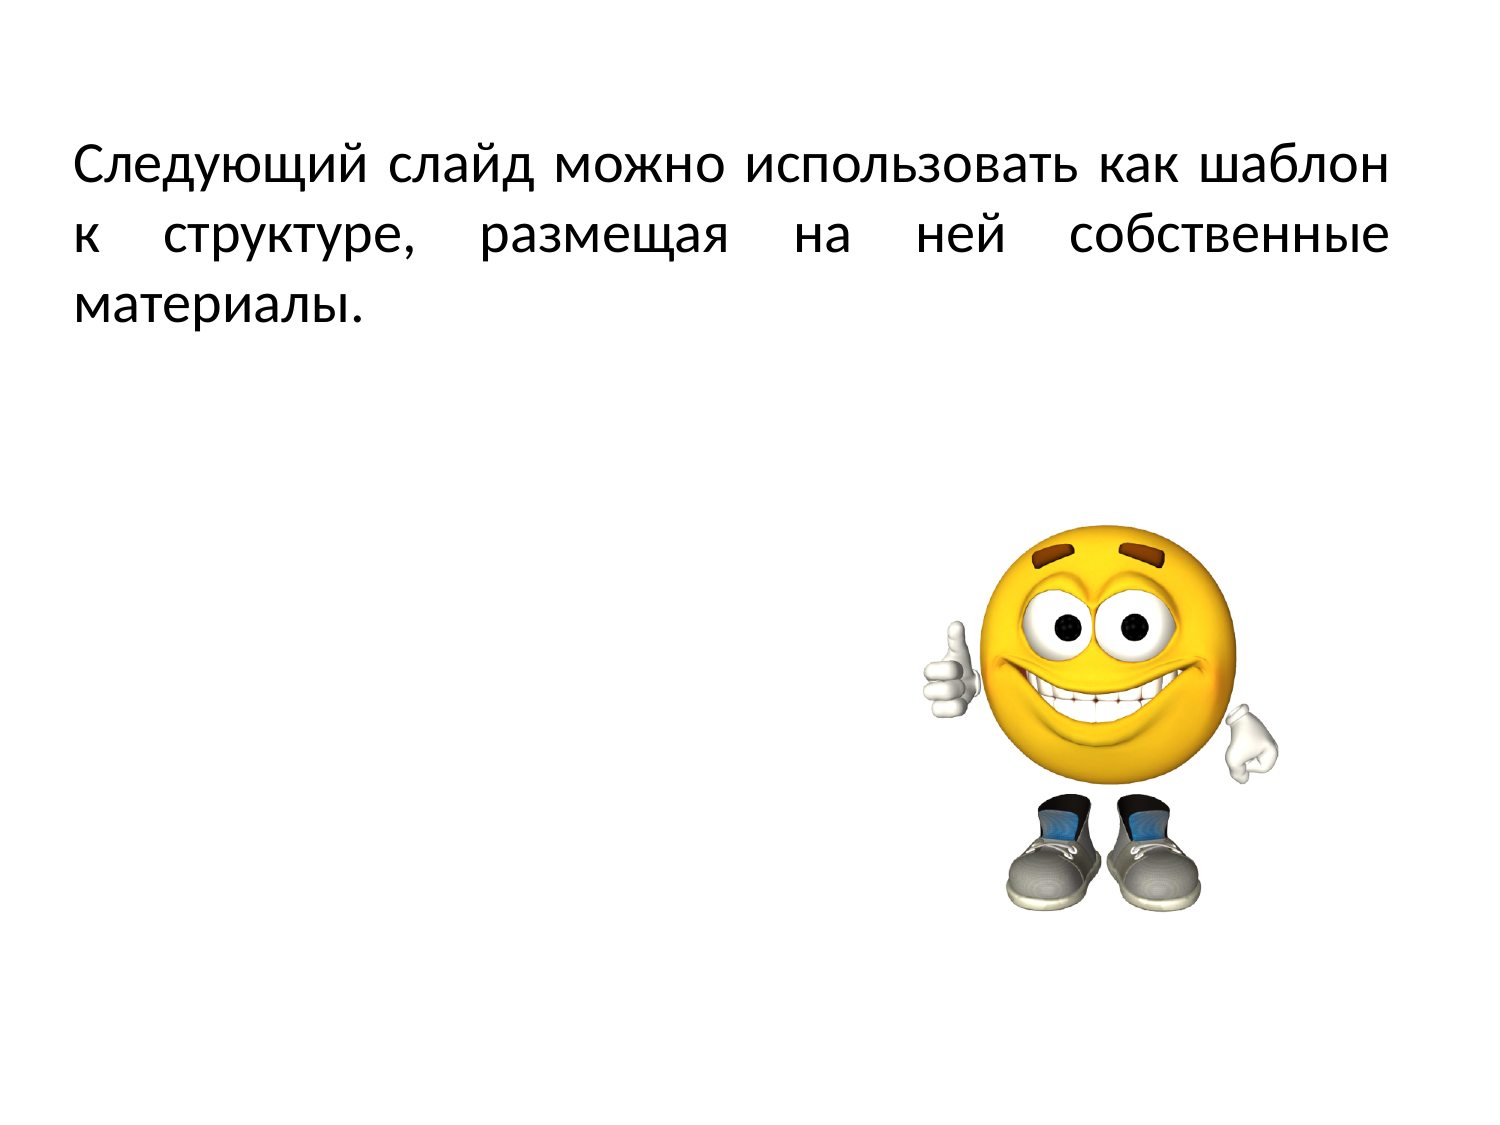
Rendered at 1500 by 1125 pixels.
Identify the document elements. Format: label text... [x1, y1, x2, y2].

picture [902, 503, 1290, 926]
text_box Следующий слайд можно использовать как шаблон к структуре, размещая на ней собственные материалы. [58, 117, 1407, 342]
